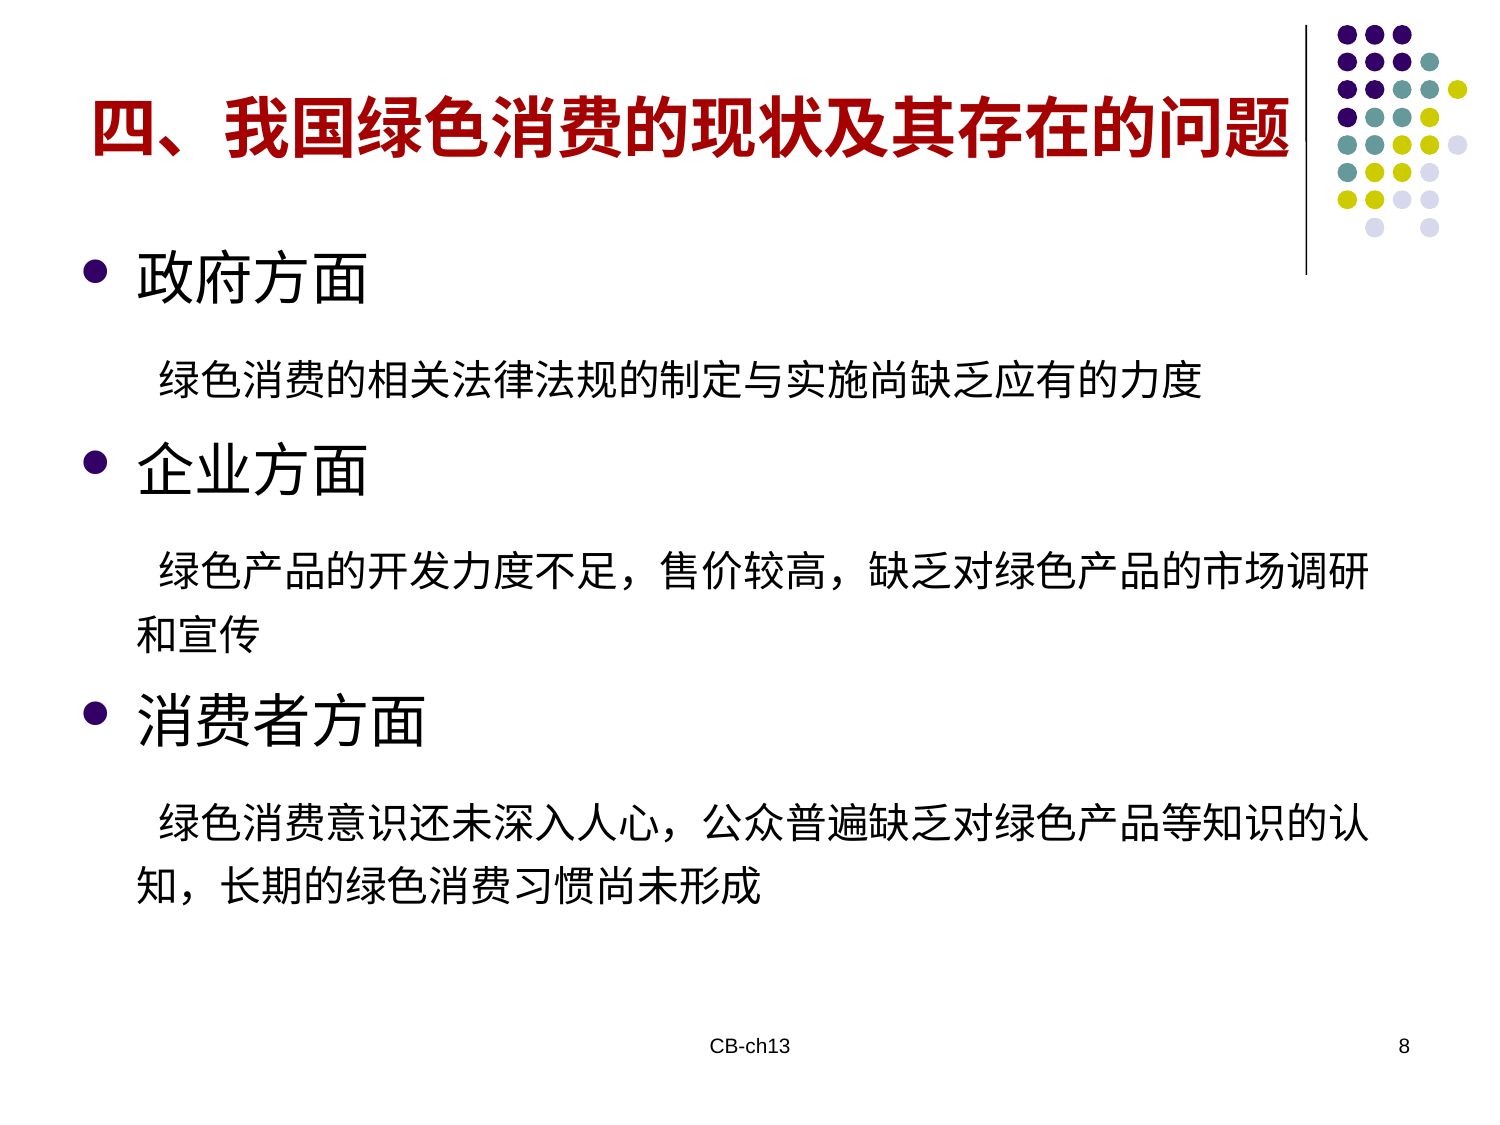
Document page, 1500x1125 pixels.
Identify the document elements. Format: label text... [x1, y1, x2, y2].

slide_number 8 [1074, 1024, 1426, 1101]
footer CB-ch13 [512, 1024, 988, 1101]
list 政府方面 绿色消费的相关法律法规的制定与实施尚缺乏应有的力度 企业方面 绿色产品的开发力度不足，售价较高，缺乏对绿色产品的市场调研和宣传 消费者方面 绿色消费意识还未深入人心，公众普遍缺乏对绿色产品等知识的认知，长期的绿色消费习惯尚未形成 [64, 219, 1416, 944]
title 四、我国绿色消费的现状及其存在的问题 [74, 19, 1313, 219]
